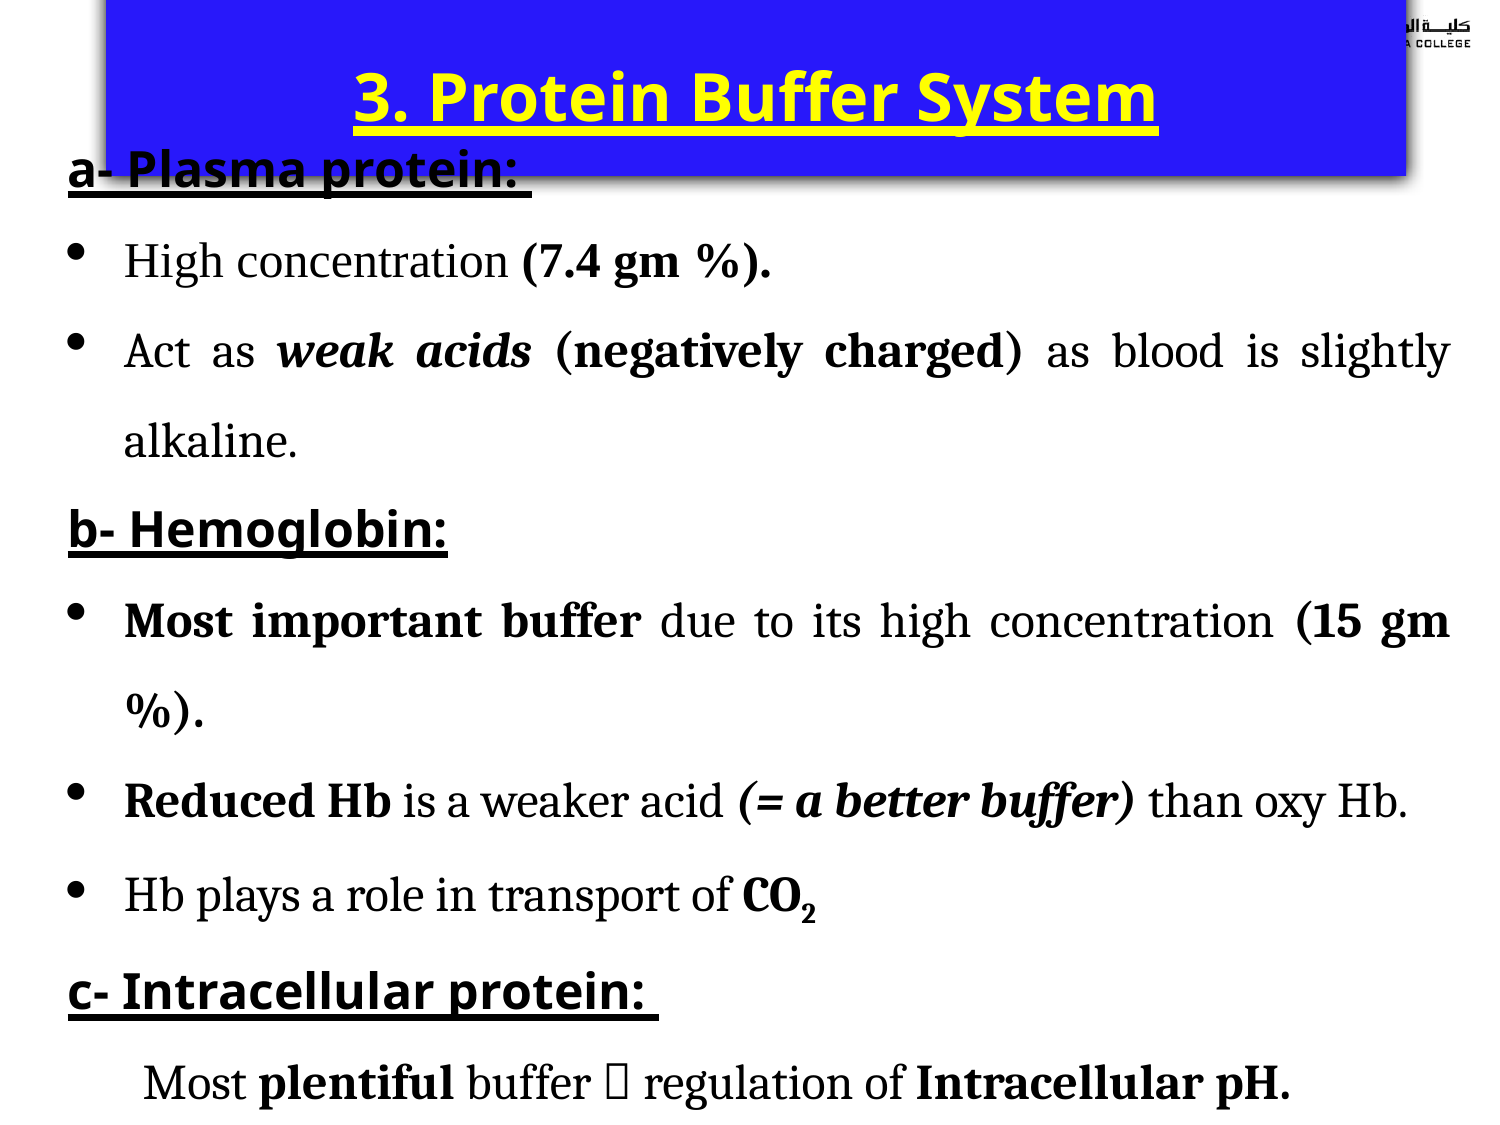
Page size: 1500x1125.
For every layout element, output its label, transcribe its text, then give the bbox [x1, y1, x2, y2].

picture [1407, 1, 1475, 65]
title 3. Protein Buffer System [106, 1, 1407, 99]
text_box a- Plasma protein: High concentration (7.4 gm %). Act as weak acids (negatively charged) as blood is slightly alkaline. b- Hemoglobin: Most important buffer due to its high concentration (15 gm %). Reduced Hb is a weaker acid (= a better buffer) than oxy Hb. Hb plays a role in transport of CO2 c- Intracellular protein: Most plentiful buffer  regulation of Intracellular pH. [52, 99, 1466, 1125]
